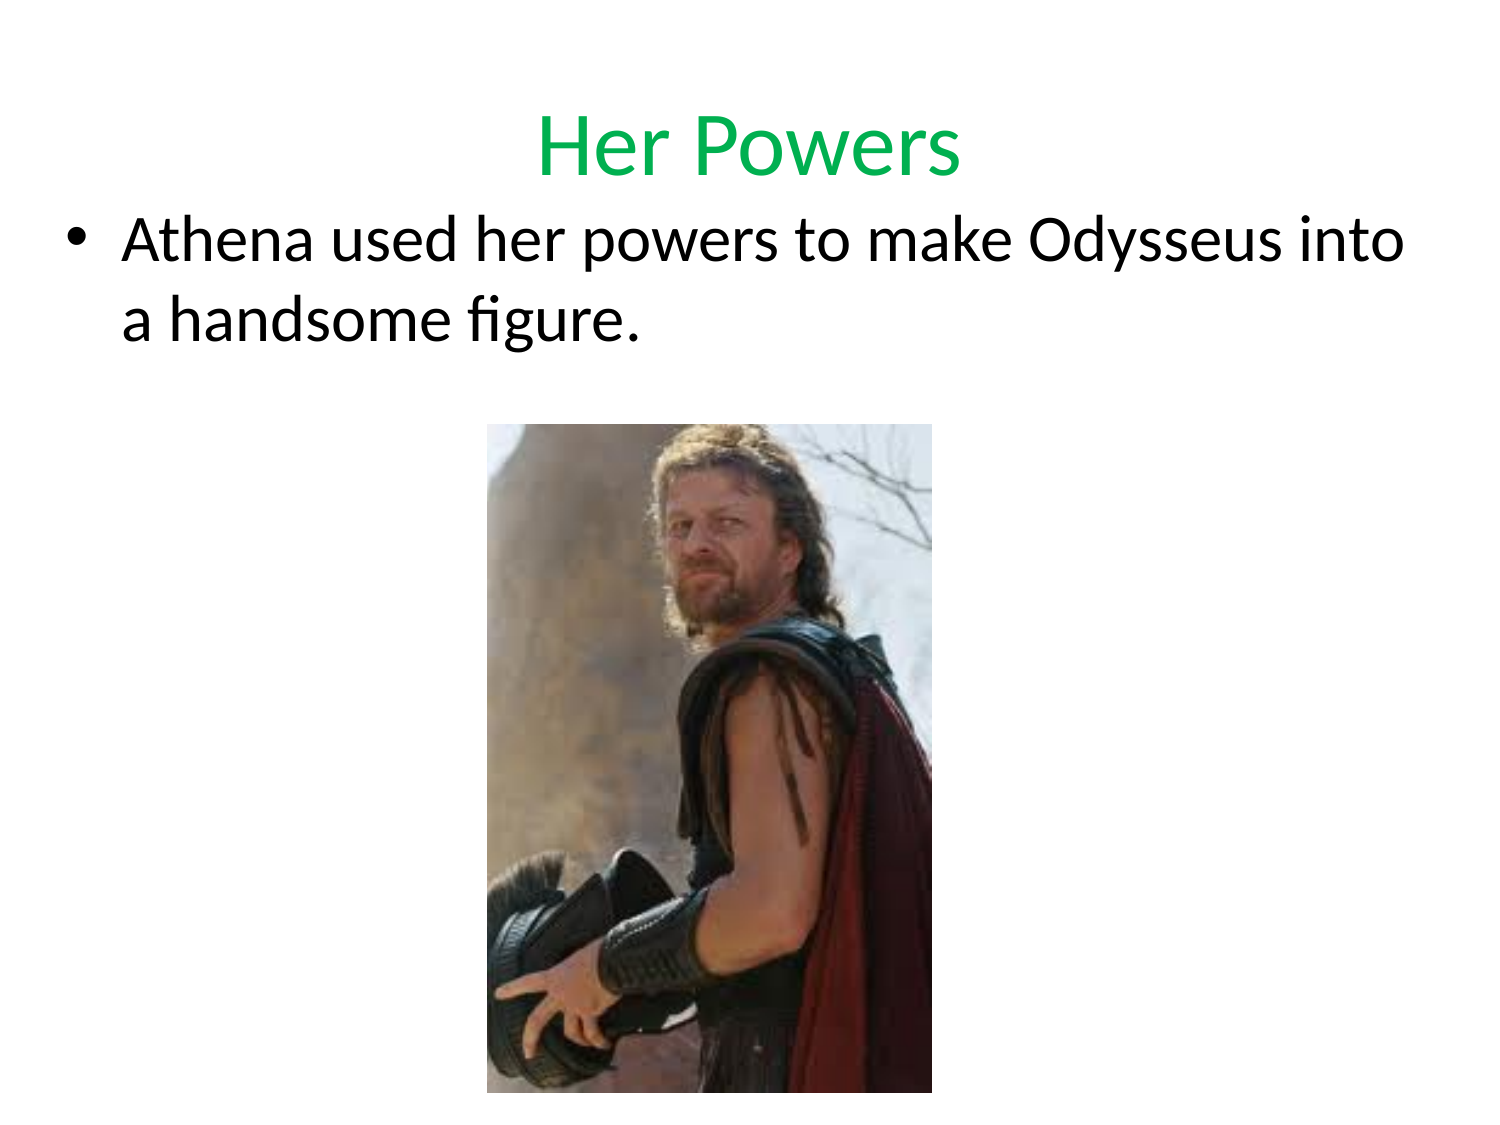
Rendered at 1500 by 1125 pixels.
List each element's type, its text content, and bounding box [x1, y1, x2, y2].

list Athena used her powers to make Odysseus into a handsome figure. [50, 187, 1450, 1125]
picture [487, 424, 932, 1093]
title Her Powers [75, 45, 1425, 187]
